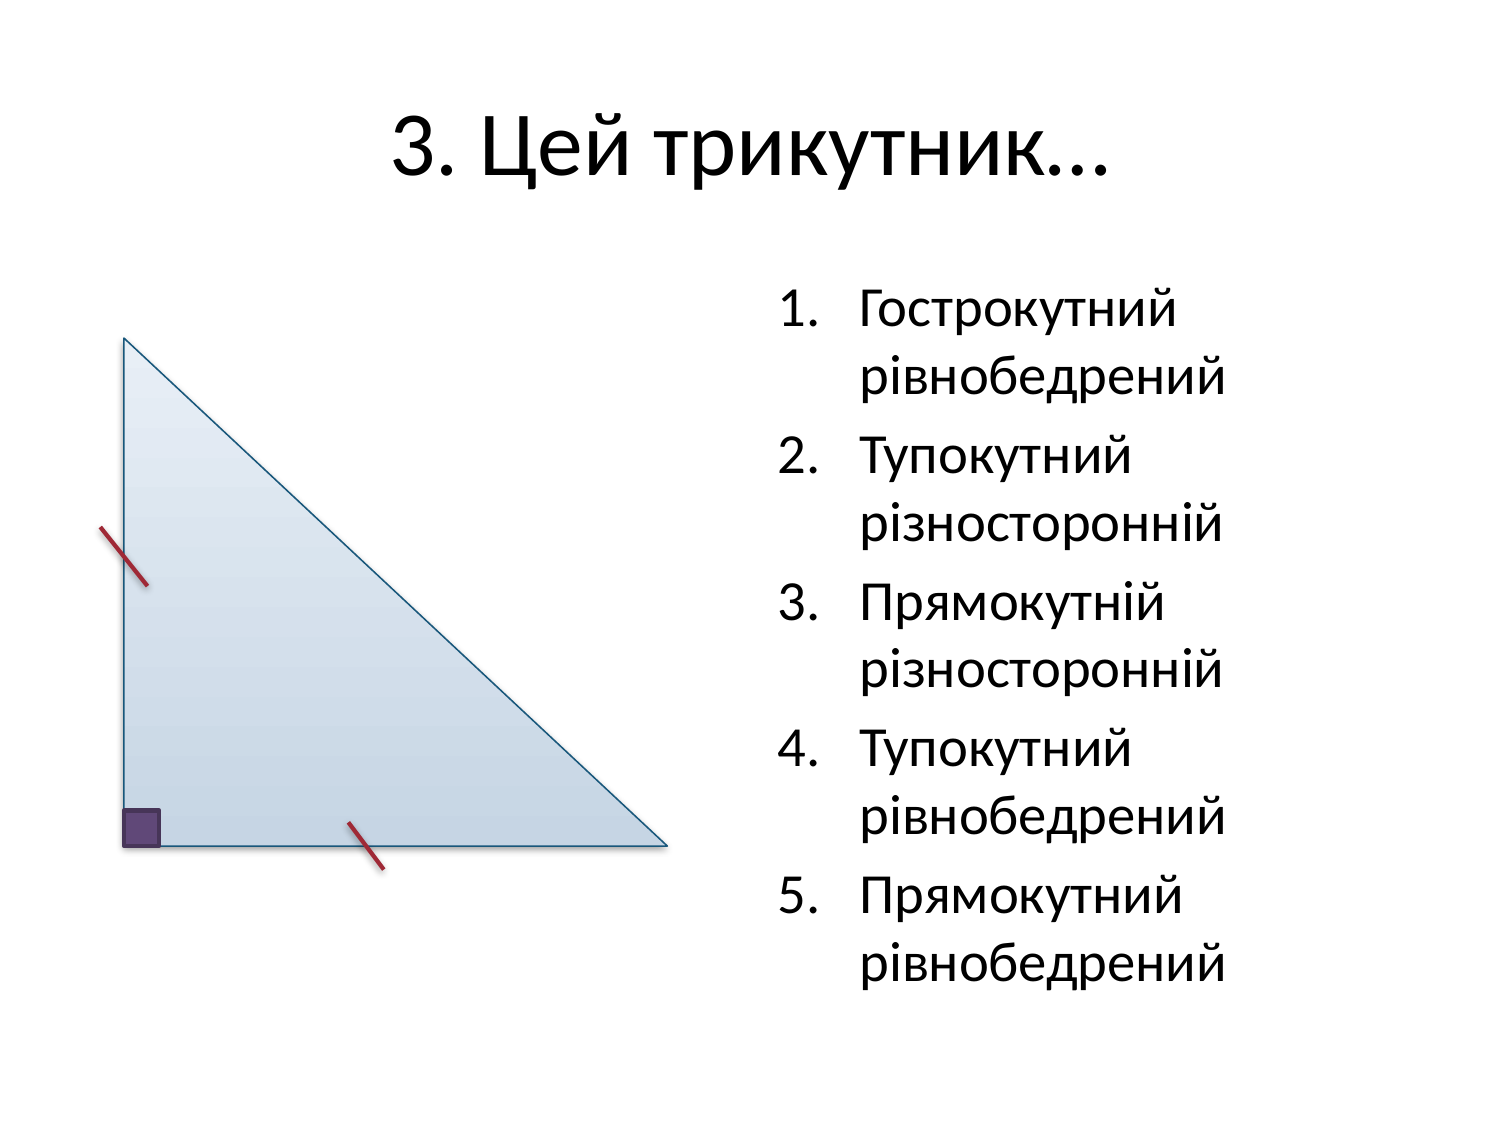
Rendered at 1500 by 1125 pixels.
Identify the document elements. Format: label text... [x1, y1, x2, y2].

title 3. Цей трикутник… [75, 45, 1425, 233]
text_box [100, 526, 148, 587]
list Гострокутний рівнобедрений Тупокутний різносторонній Прямокутній різносторонній Тупокутний рівнобедрений Прямокутний рівнобедрений [762, 262, 1425, 1005]
text_box [122, 808, 161, 848]
text_box [123, 337, 669, 847]
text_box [348, 822, 384, 870]
